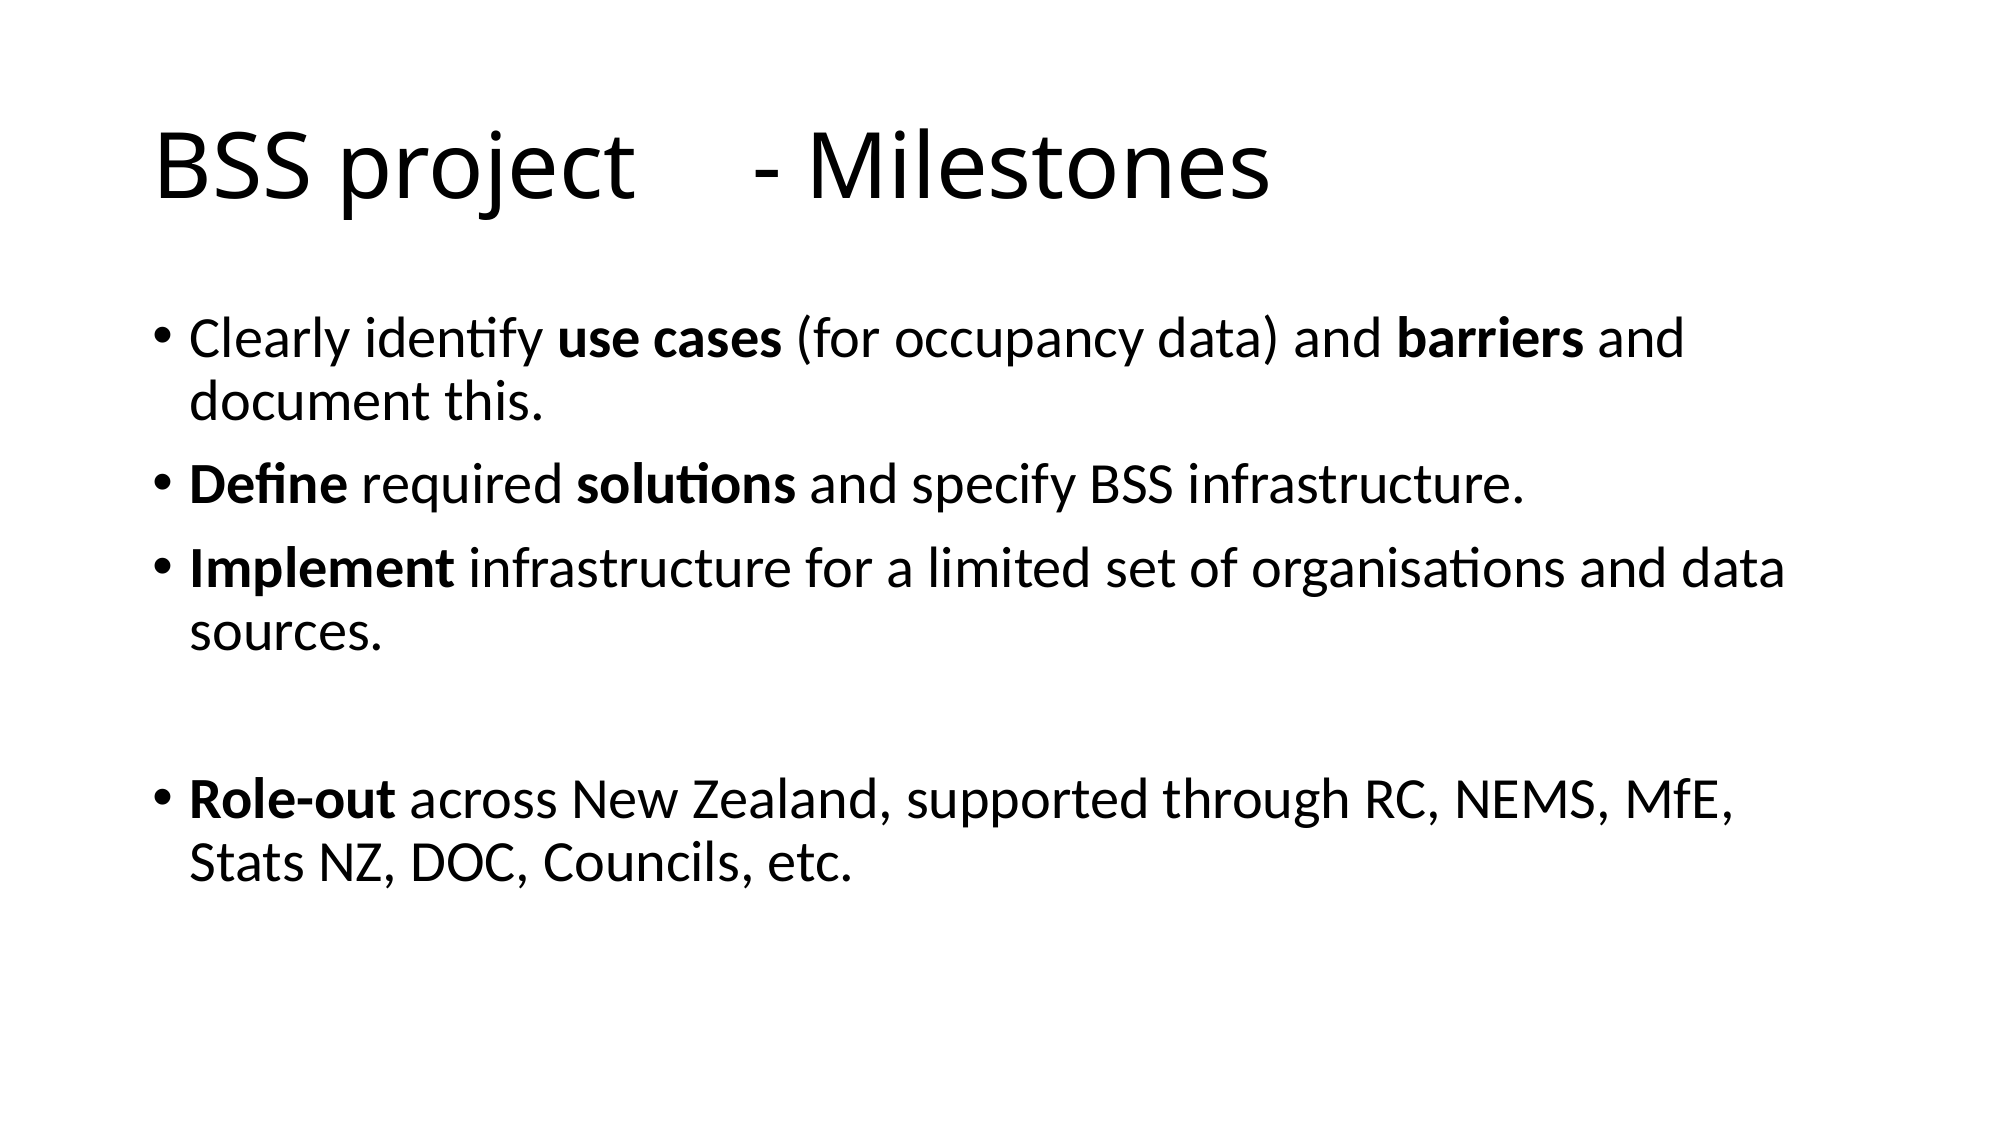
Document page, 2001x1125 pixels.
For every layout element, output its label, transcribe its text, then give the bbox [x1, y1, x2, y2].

title BSS project - Milestones [137, 59, 1863, 278]
list Clearly identify use cases (for occupancy data) and barriers and document this. Define required solutions and specify BSS infrastructure. Implement infrastructure for a limited set of organisations and data sources. Role-out across New Zealand, supported through RC, NEMS, MfE, Stats NZ, DOC, Councils, etc. [137, 299, 1863, 1014]
